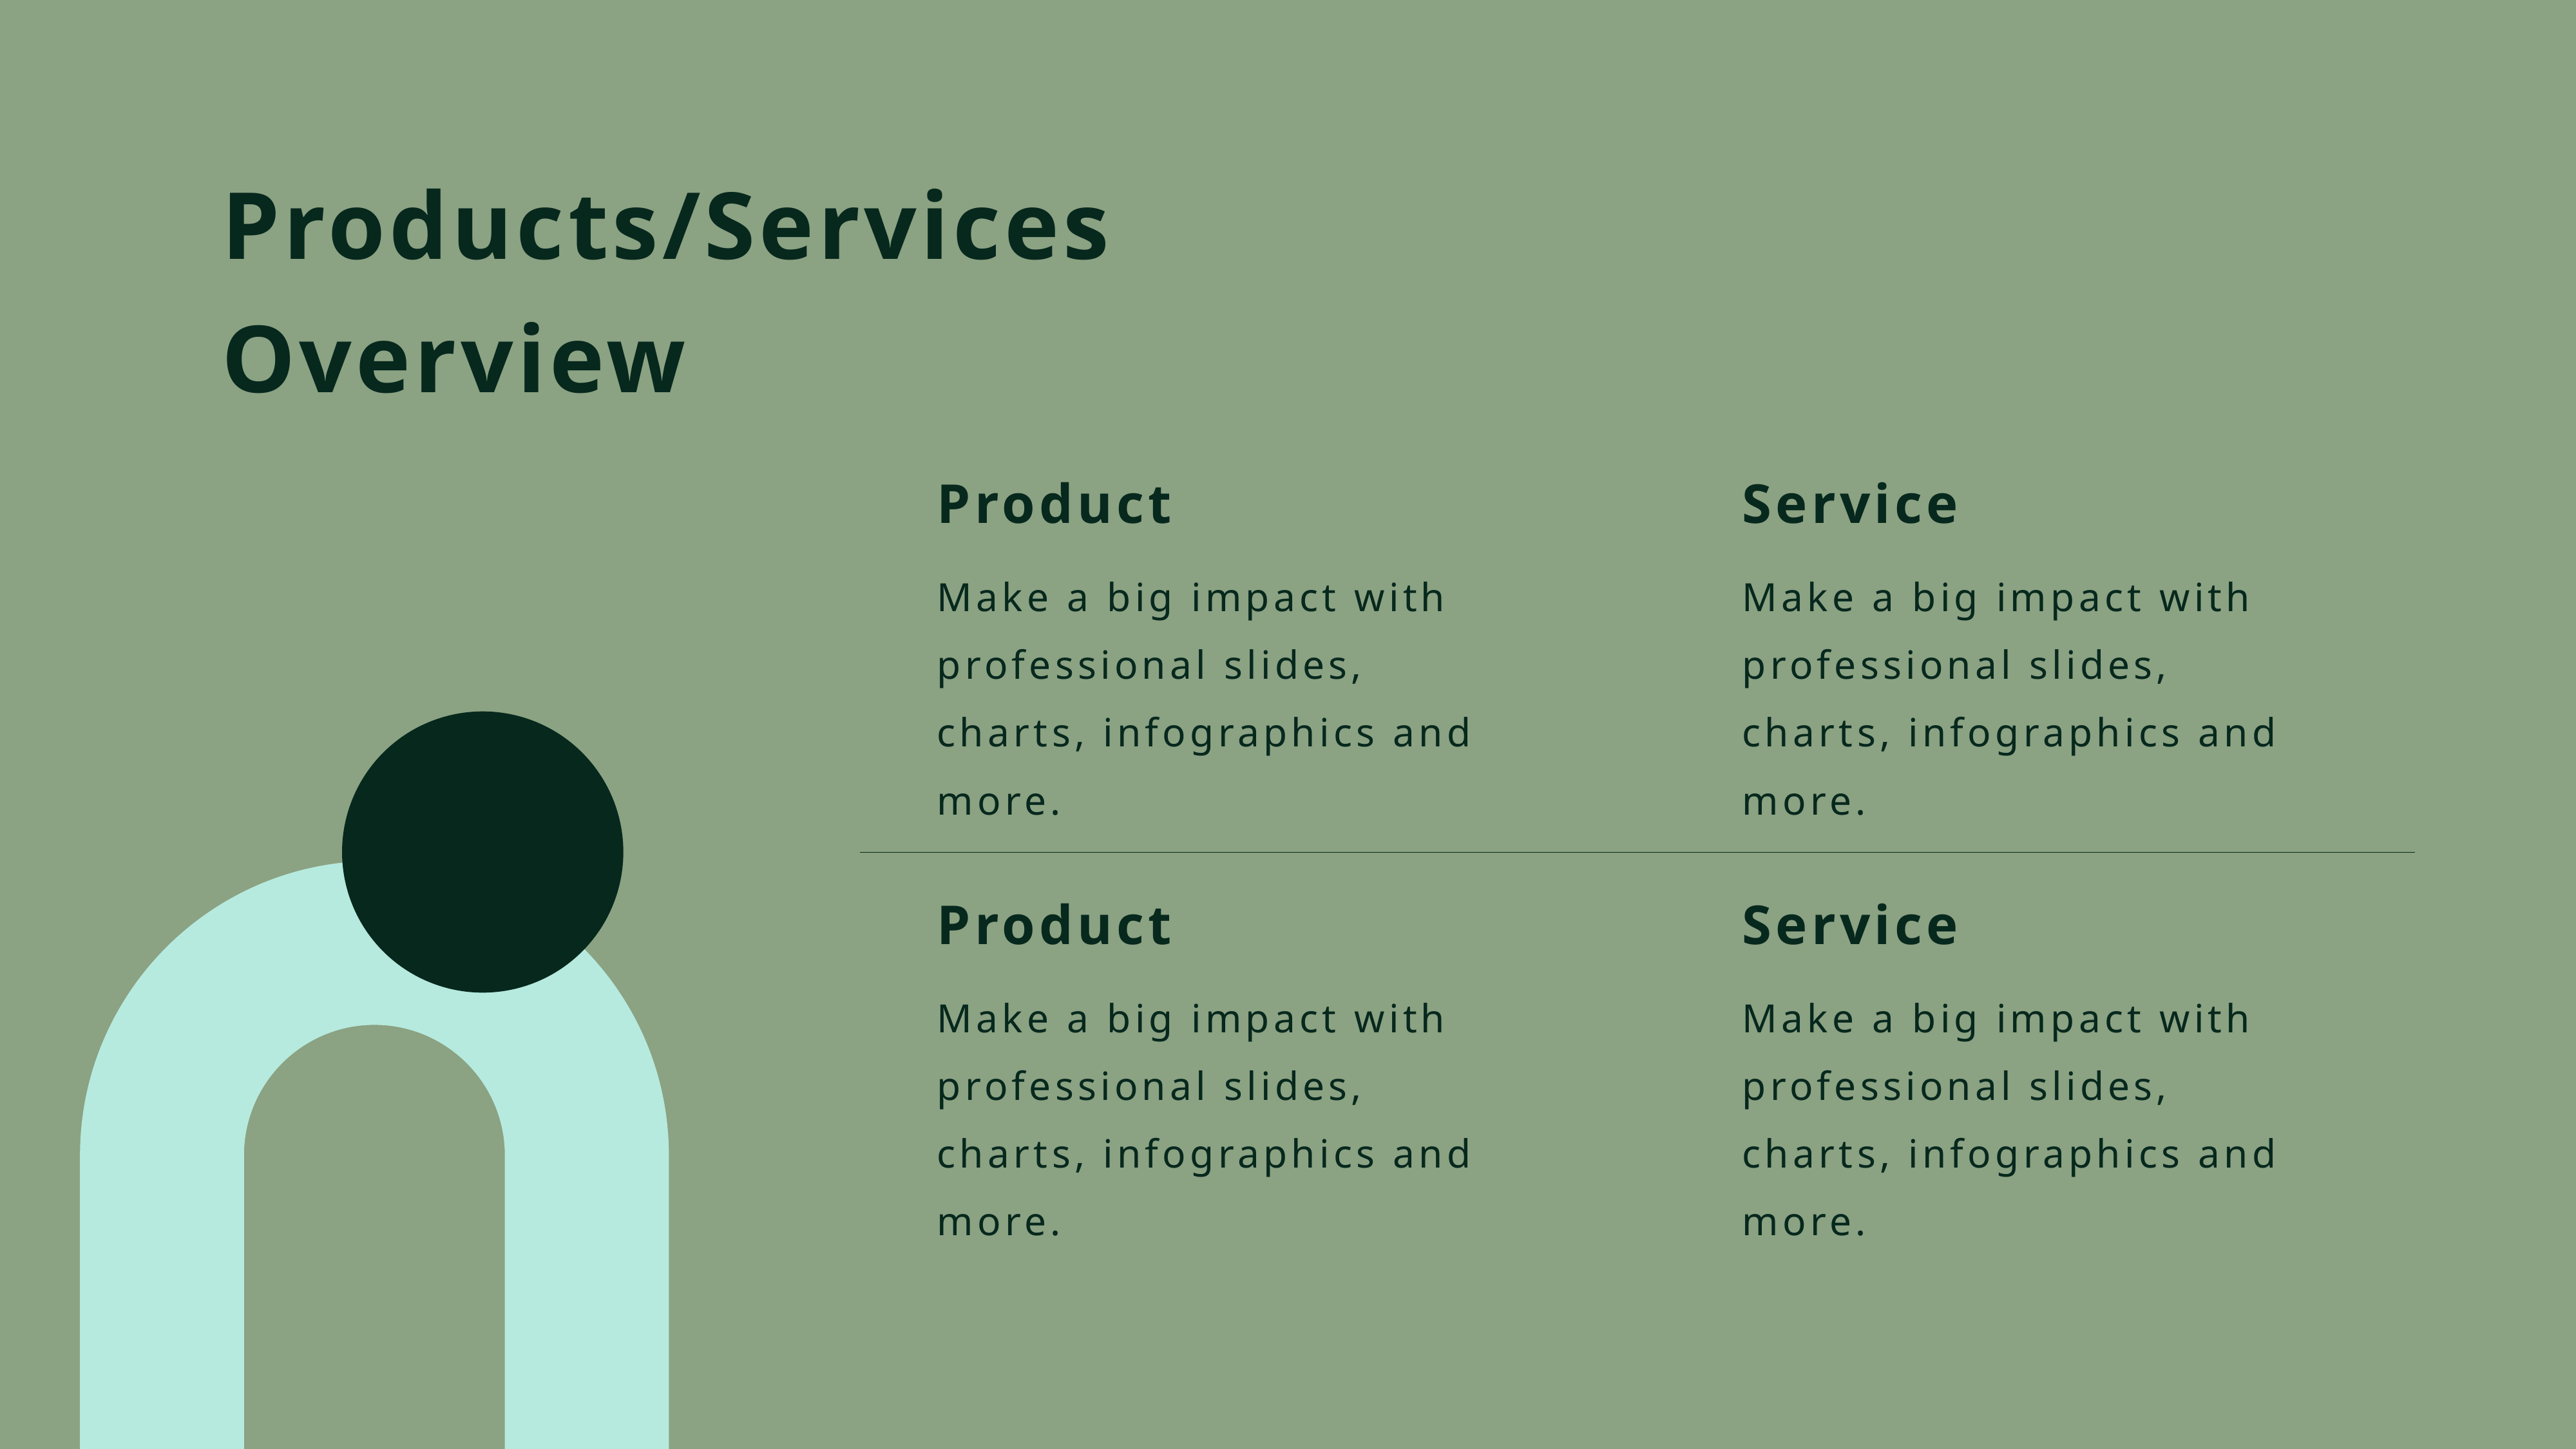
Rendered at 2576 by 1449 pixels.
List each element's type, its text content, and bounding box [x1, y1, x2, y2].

text_box Service [1733, 459, 2326, 539]
text_box Make a big impact with professional slides, charts, infographics and more. [928, 968, 1521, 1249]
text_box Product [928, 459, 1521, 539]
text_box [341, 710, 624, 994]
text_box Make a big impact with professional slides, charts, infographics and more. [1733, 547, 2326, 828]
text_box Service [1733, 880, 2326, 960]
text_box Make a big impact with professional slides, charts, infographics and more. [1733, 968, 2326, 1249]
text_box Product [928, 880, 1521, 960]
text_box [80, 862, 669, 1449]
text_box Products/Services Overview [212, 140, 1288, 416]
text_box Make a big impact with professional slides, charts, infographics and more. [928, 547, 1521, 828]
